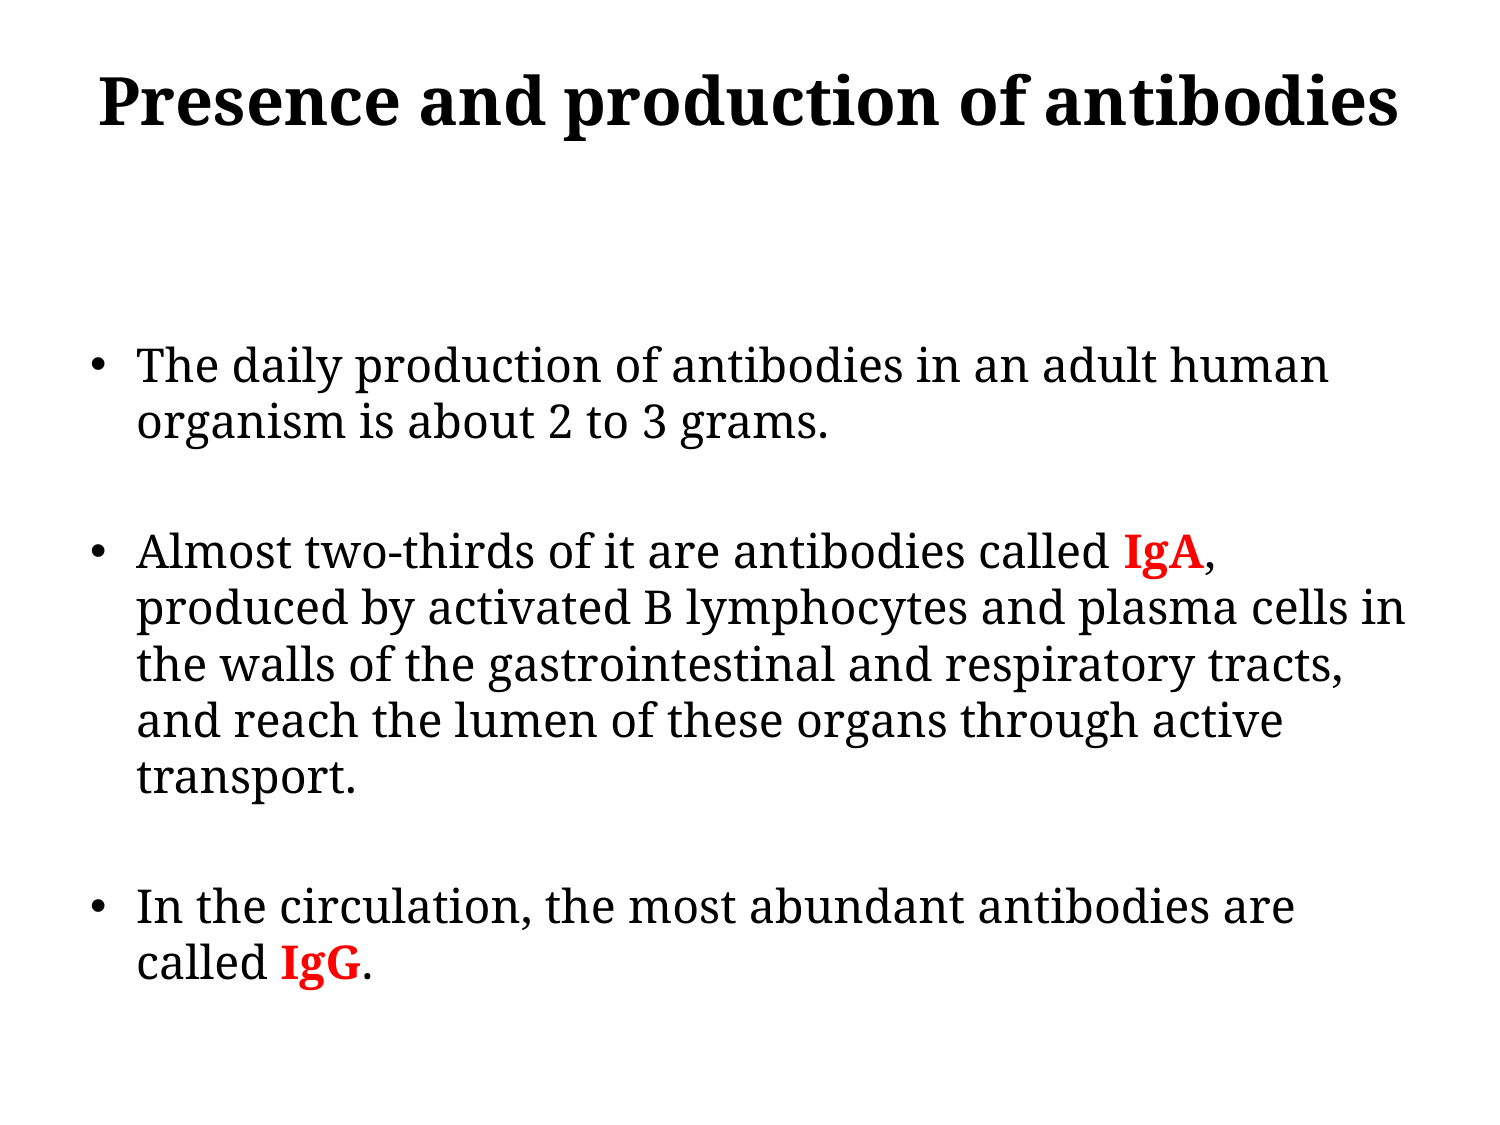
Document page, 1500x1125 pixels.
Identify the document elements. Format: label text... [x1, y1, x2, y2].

list The daily production of antibodies in an adult human organism is about 2 to 3 grams. Almost two-thirds of it are antibodies called IgA, produced by activated B lymphocytes and plasma cells in the walls of the gastrointestinal and respiratory tracts, and reach the lumen of these organs through active transport. In the circulation, the most abundant antibodies are called IgG. [75, 262, 1425, 1005]
title Presence and production of antibodies [75, 45, 1425, 233]
